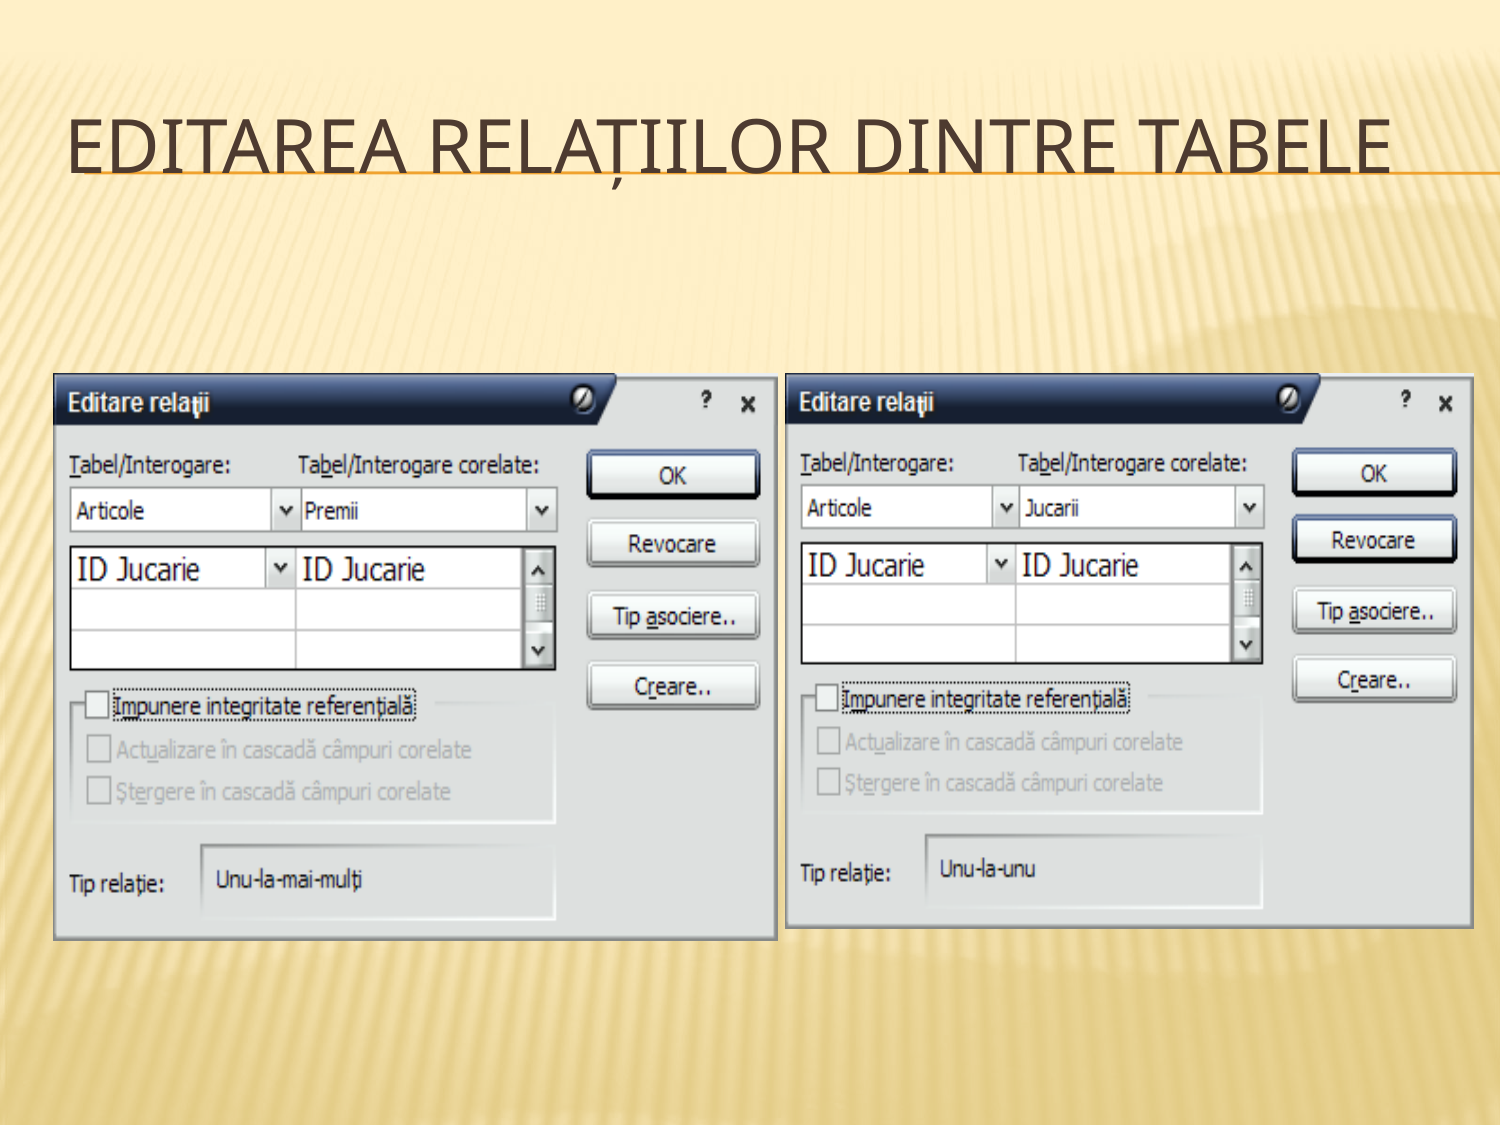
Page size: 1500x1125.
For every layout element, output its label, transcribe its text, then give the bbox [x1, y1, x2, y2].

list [785, 373, 1474, 929]
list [52, 373, 778, 941]
title Editarea relaţiilor dintre tabele [49, 75, 1475, 213]
